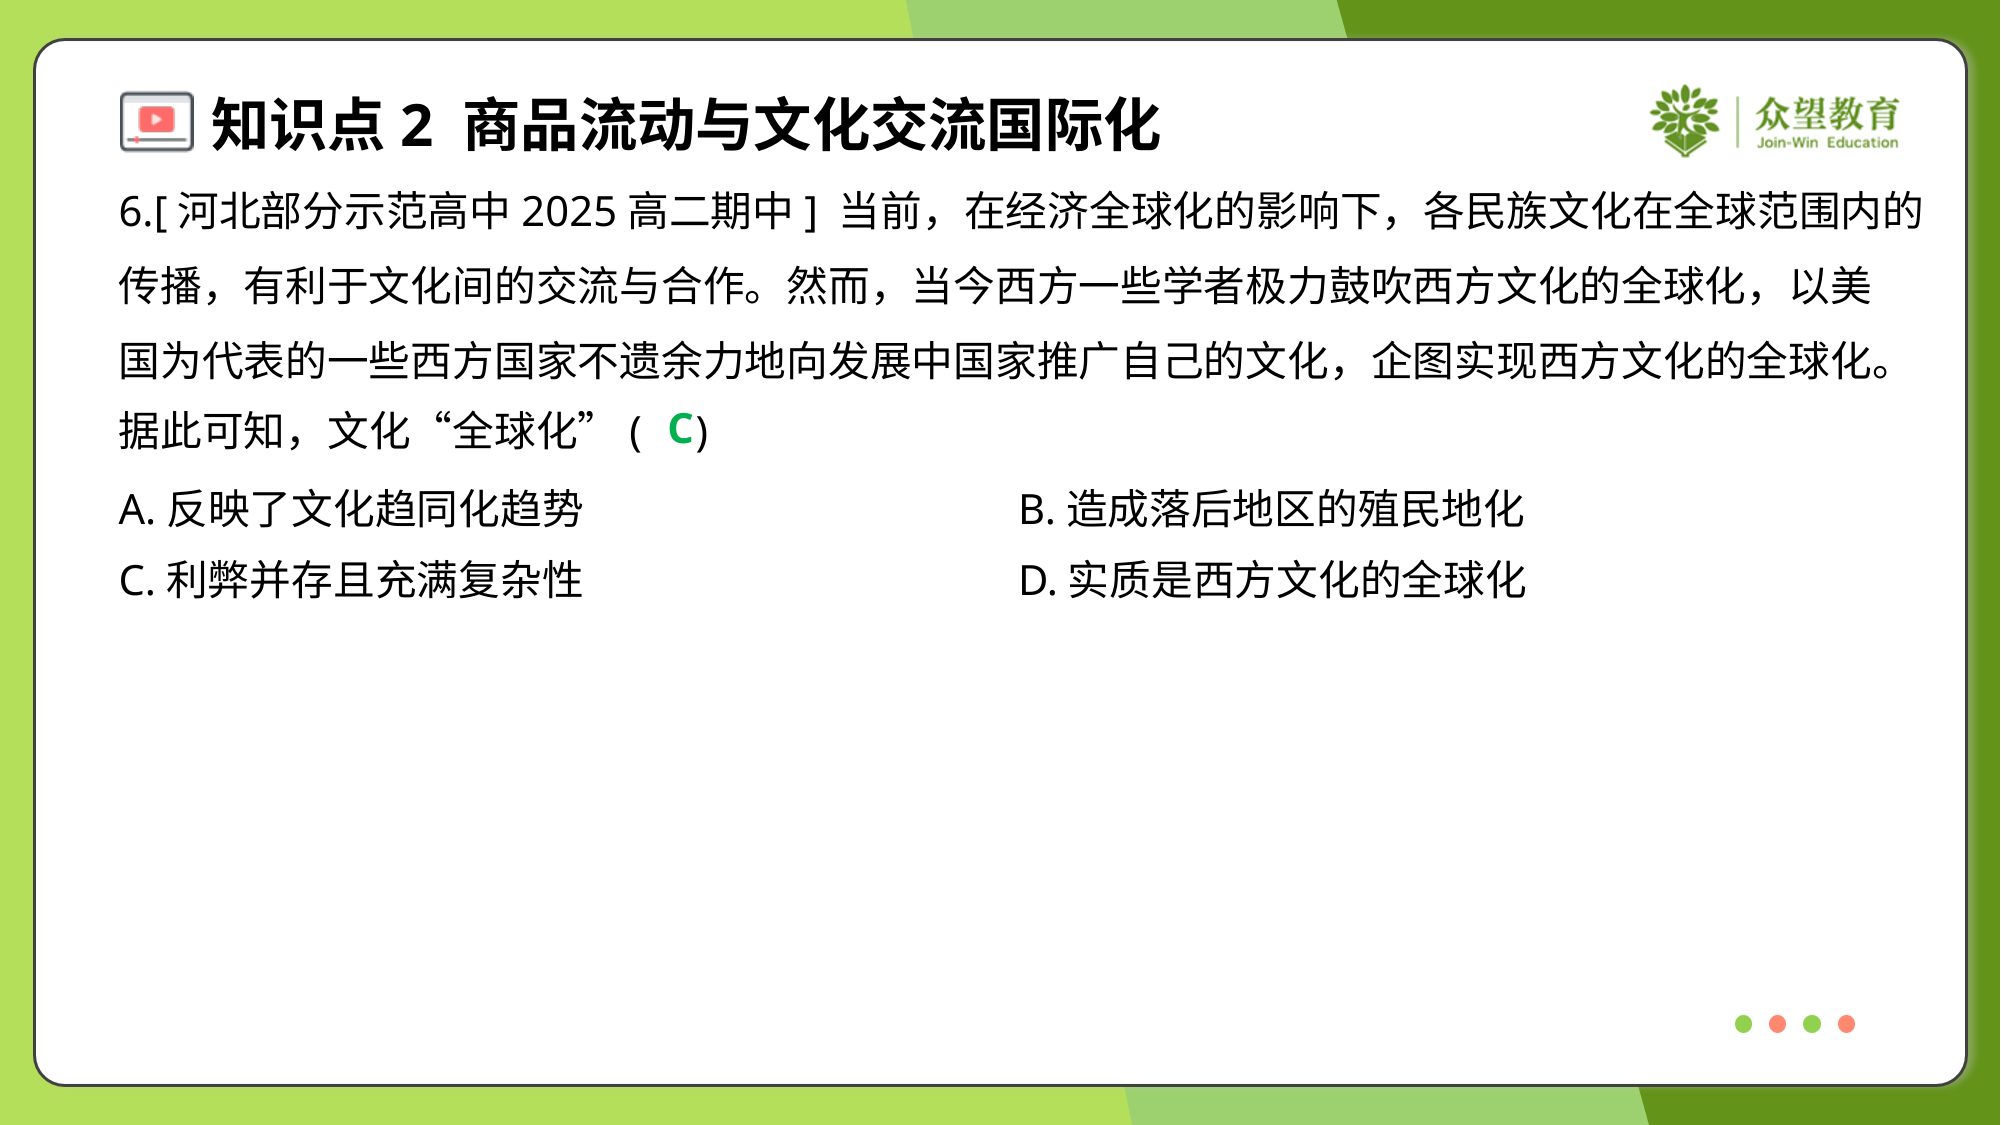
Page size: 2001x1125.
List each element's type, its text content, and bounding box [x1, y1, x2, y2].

text_box C [651, 381, 710, 446]
text_box A.反映了文化趋同化趋势 B.造成落后地区的殖民地化 C.利弊并存且充满复杂性 D.实质是西方文化的全球化 [118, 457, 1883, 597]
text_box 6.[河北部分示范高中2025高二期中] 当前，在经济全球化的影响下，各民族文化在全球范围内的 传播，有利于文化间的交流与合作。然而，当今西方一些学者极力鼓吹西方文化的全球化，以美 国为代表的一些西方国家不遗余力地向发展中国家推广自己的文化，企图实现西方文化的全球化。 据此可知，文化“全球化”( ) [118, 159, 1883, 448]
picture [0, 0, 2000, 1125]
